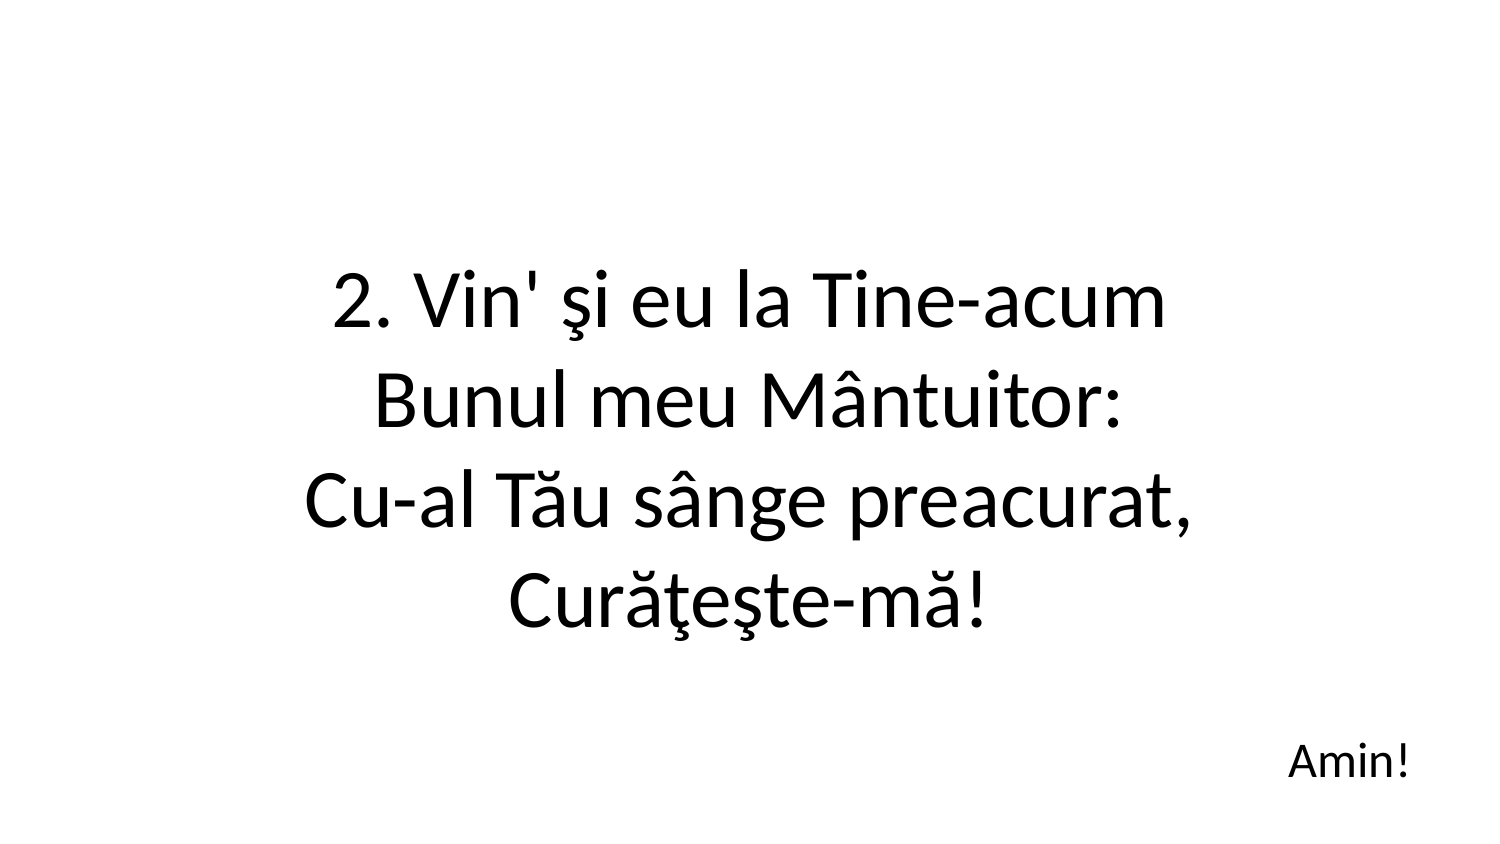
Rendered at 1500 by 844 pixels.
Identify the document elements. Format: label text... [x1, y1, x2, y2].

text_box 2. Vin' şi eu la Tine-acum Bunul meu Mântuitor: Cu-al Tău sânge preacurat, Curăţeşte-mă! [289, 192, 1210, 652]
text_box Amin! [1273, 674, 1427, 795]
